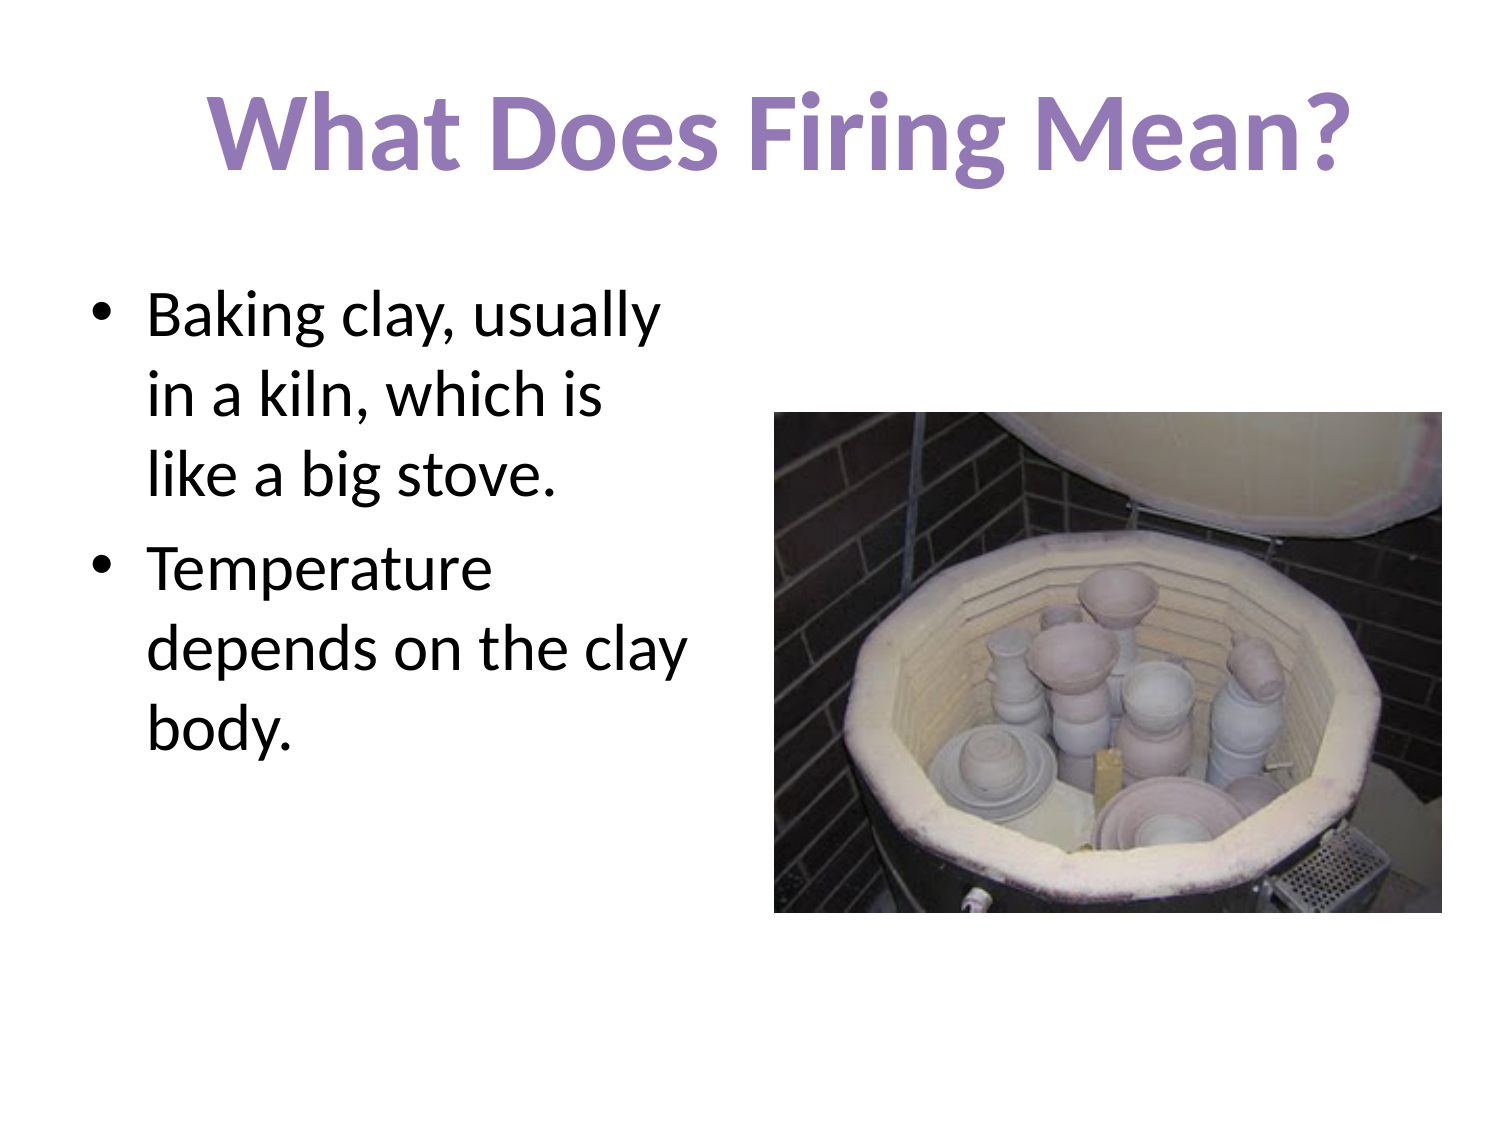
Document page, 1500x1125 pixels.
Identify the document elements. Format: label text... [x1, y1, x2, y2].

picture [774, 412, 1442, 913]
list Baking clay, usually in a kiln, which is like a big stove. Temperature depends on the clay body. [75, 262, 725, 1005]
text_box What Does Firing Mean? [191, 49, 1371, 200]
